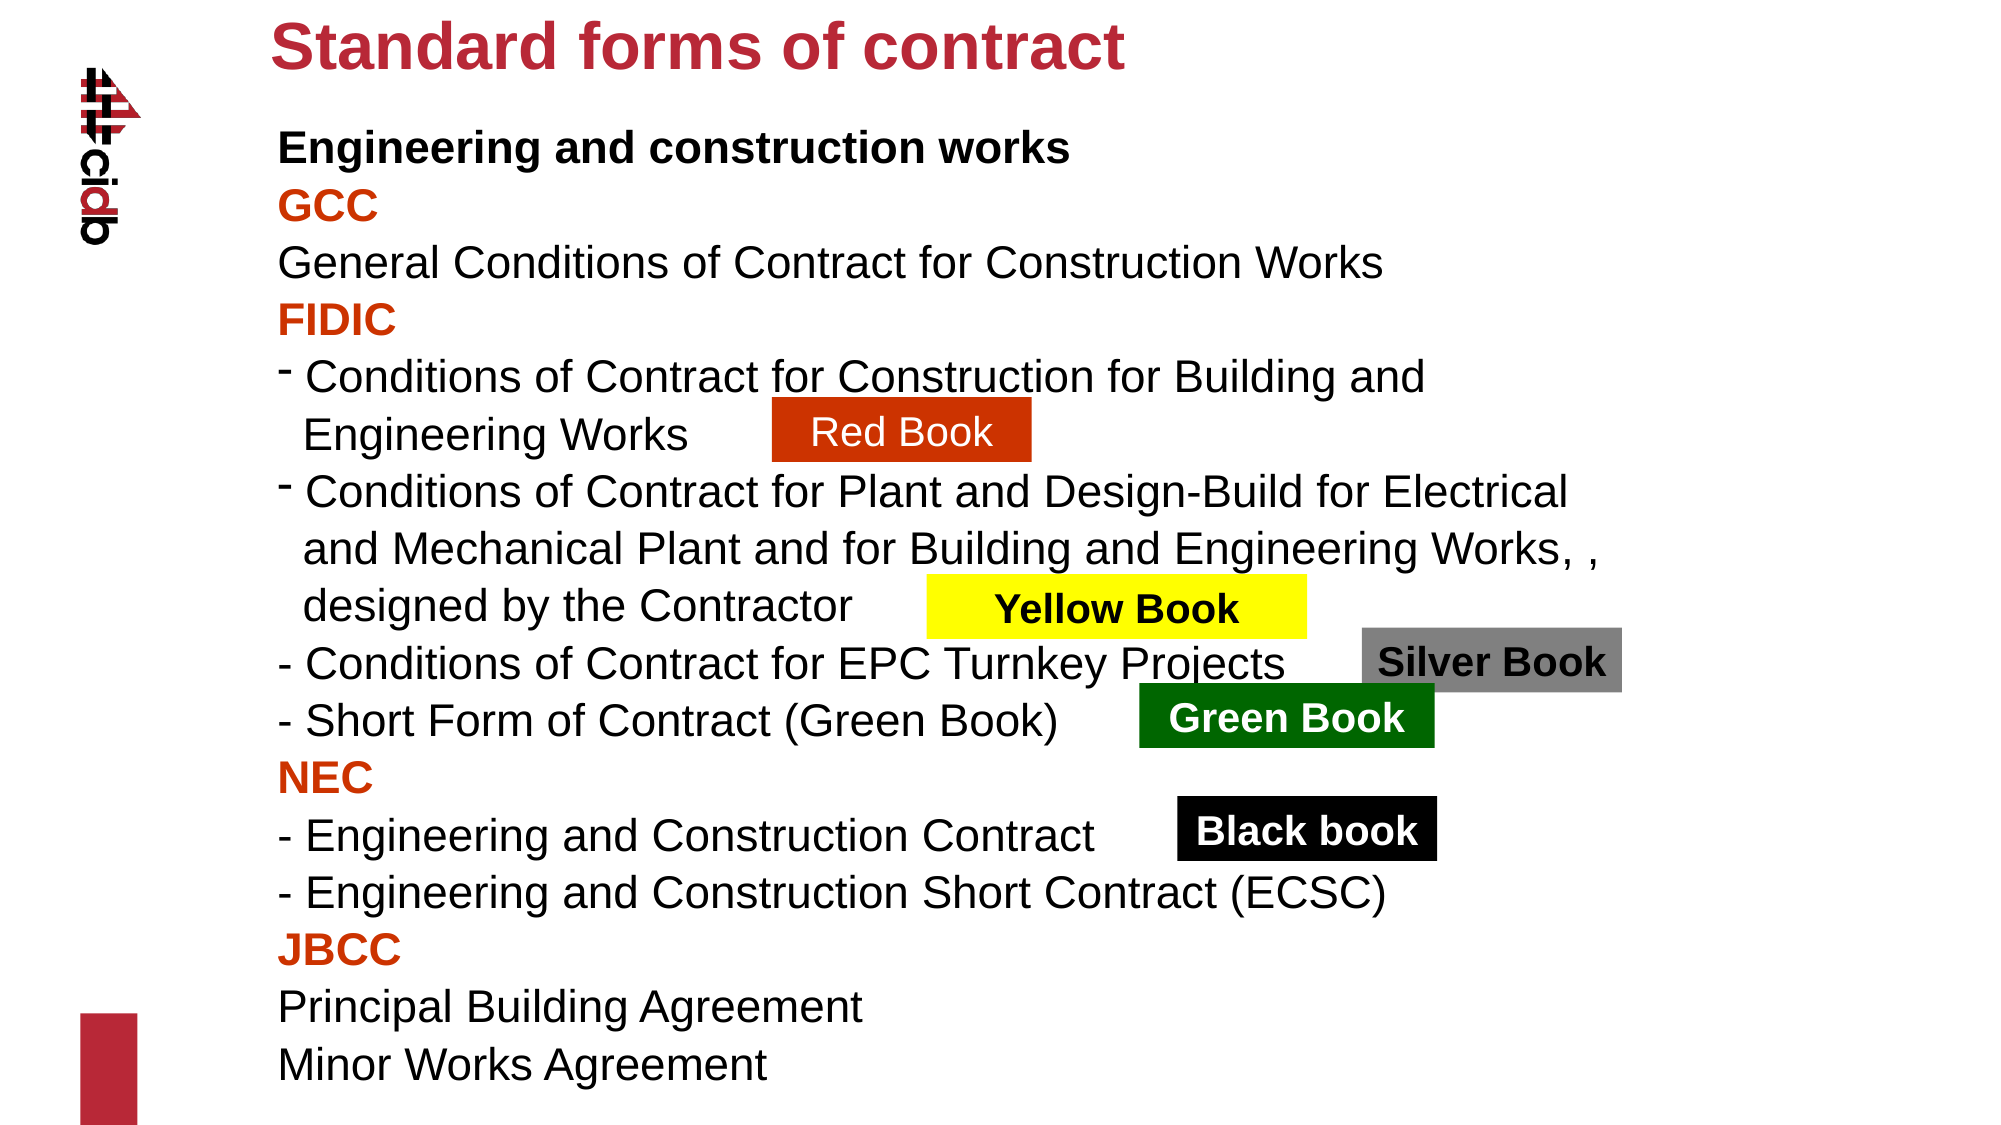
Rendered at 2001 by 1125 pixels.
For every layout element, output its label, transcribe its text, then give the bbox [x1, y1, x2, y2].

text_box Red Book [771, 397, 1032, 462]
text_box Silver Book [1361, 627, 1622, 693]
text_box Black book [1177, 796, 1438, 861]
text_box Yellow Book [926, 574, 1308, 639]
text_box Engineering and construction works GCC General Conditions of Contract for Construction Works FIDIC Conditions of Contract for Construction for Building and Engineering Works Conditions of Contract for Plant and Design-Build for Electrical and Mechanical Plant and for Building and Engineering Works, , designed by the Contractor - Conditions of Contract for EPC Turnkey Projects - Short Form of Contract (Green Book) NEC - Engineering and Construction Contract - Engineering and Construction Short Contract (ECSC) JBCC Principal Building Agreement Minor Works Agreement [262, 110, 1863, 1097]
title Standard forms of contract [270, 2, 1621, 84]
picture [70, 60, 148, 253]
text_box Green Book [1139, 683, 1435, 748]
